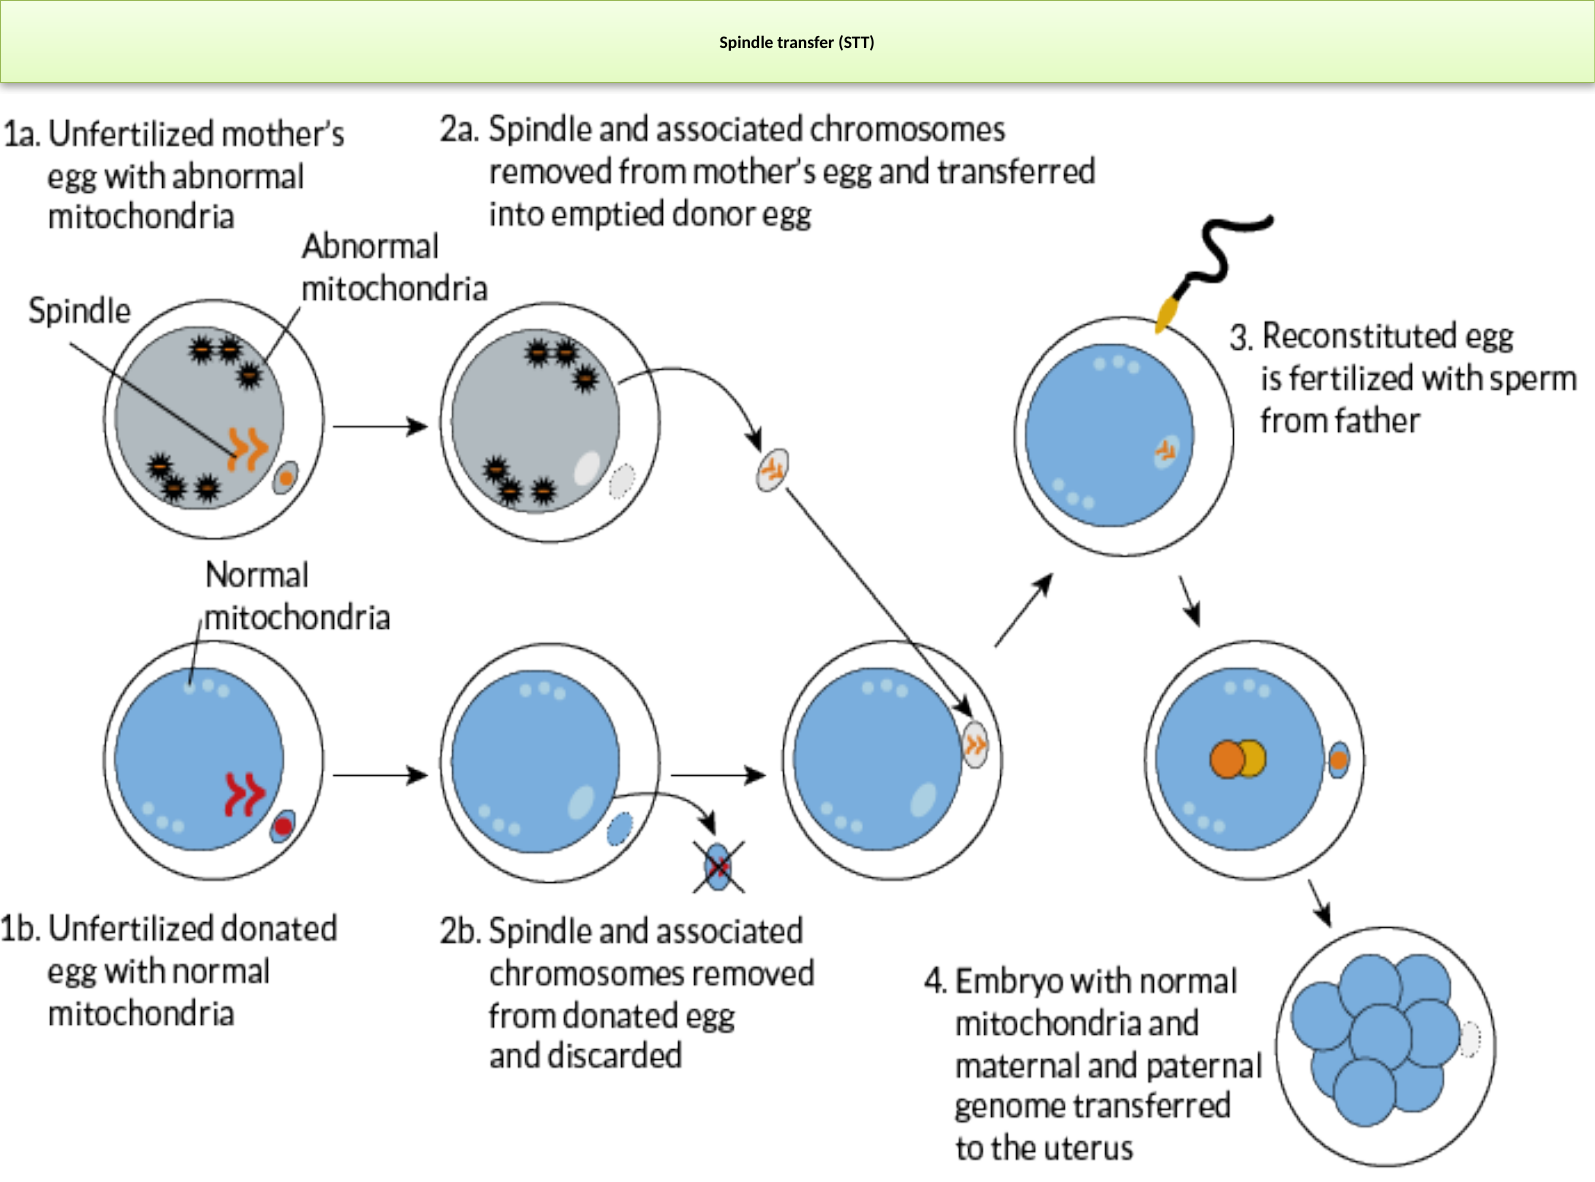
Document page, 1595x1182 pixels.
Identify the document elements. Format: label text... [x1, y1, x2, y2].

title Spindle transfer (STT) [0, 0, 1595, 83]
picture [0, 105, 1589, 1182]
